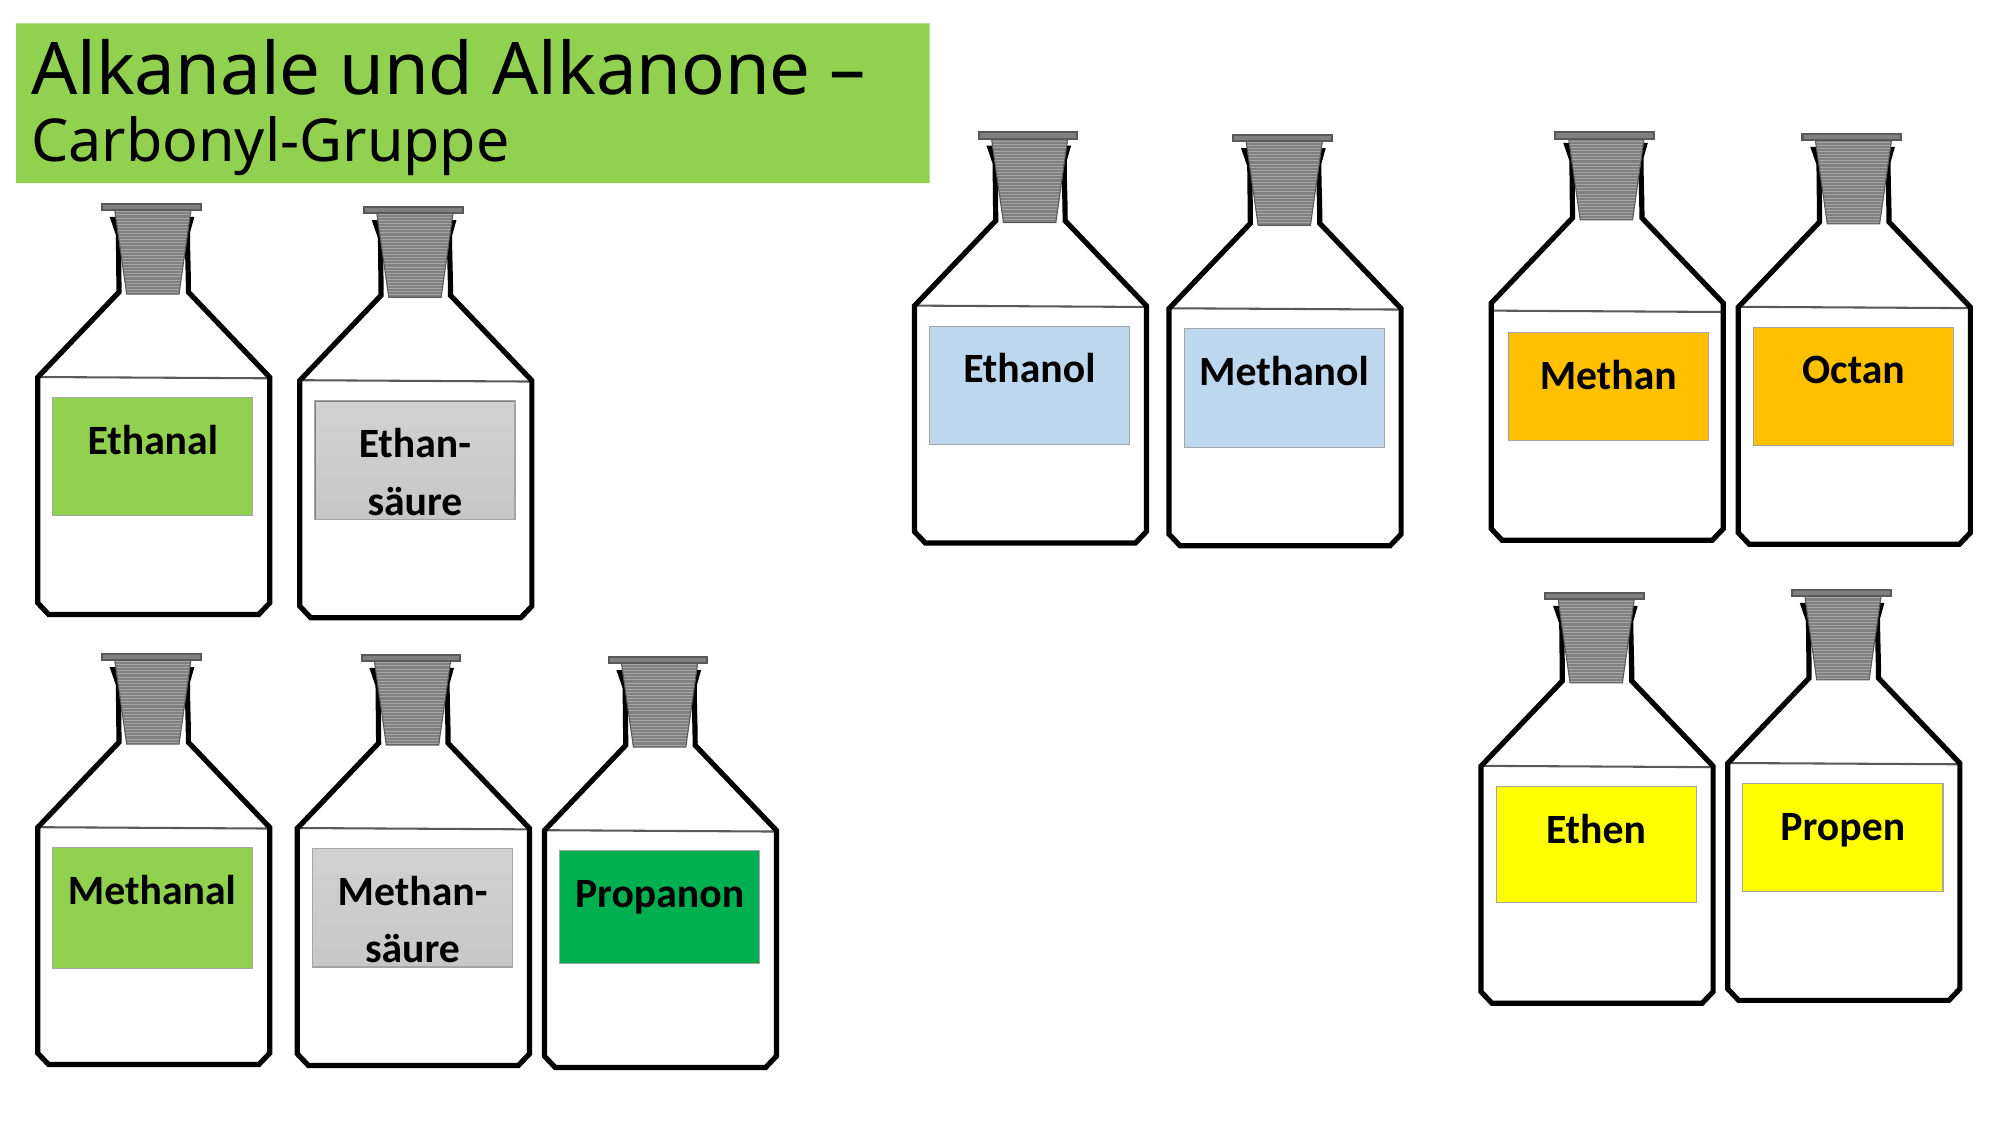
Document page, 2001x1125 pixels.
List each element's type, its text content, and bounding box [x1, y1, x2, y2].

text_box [37, 653, 270, 1065]
title Alkanale und Alkanone – Carbonyl-Gruppe [16, 23, 930, 184]
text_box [1738, 133, 1971, 545]
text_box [297, 654, 530, 1066]
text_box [1727, 589, 1960, 1001]
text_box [37, 203, 270, 615]
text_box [914, 132, 1147, 544]
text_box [1481, 592, 1714, 1004]
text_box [1169, 135, 1402, 546]
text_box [299, 207, 532, 618]
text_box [1491, 132, 1724, 541]
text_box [544, 656, 777, 1068]
